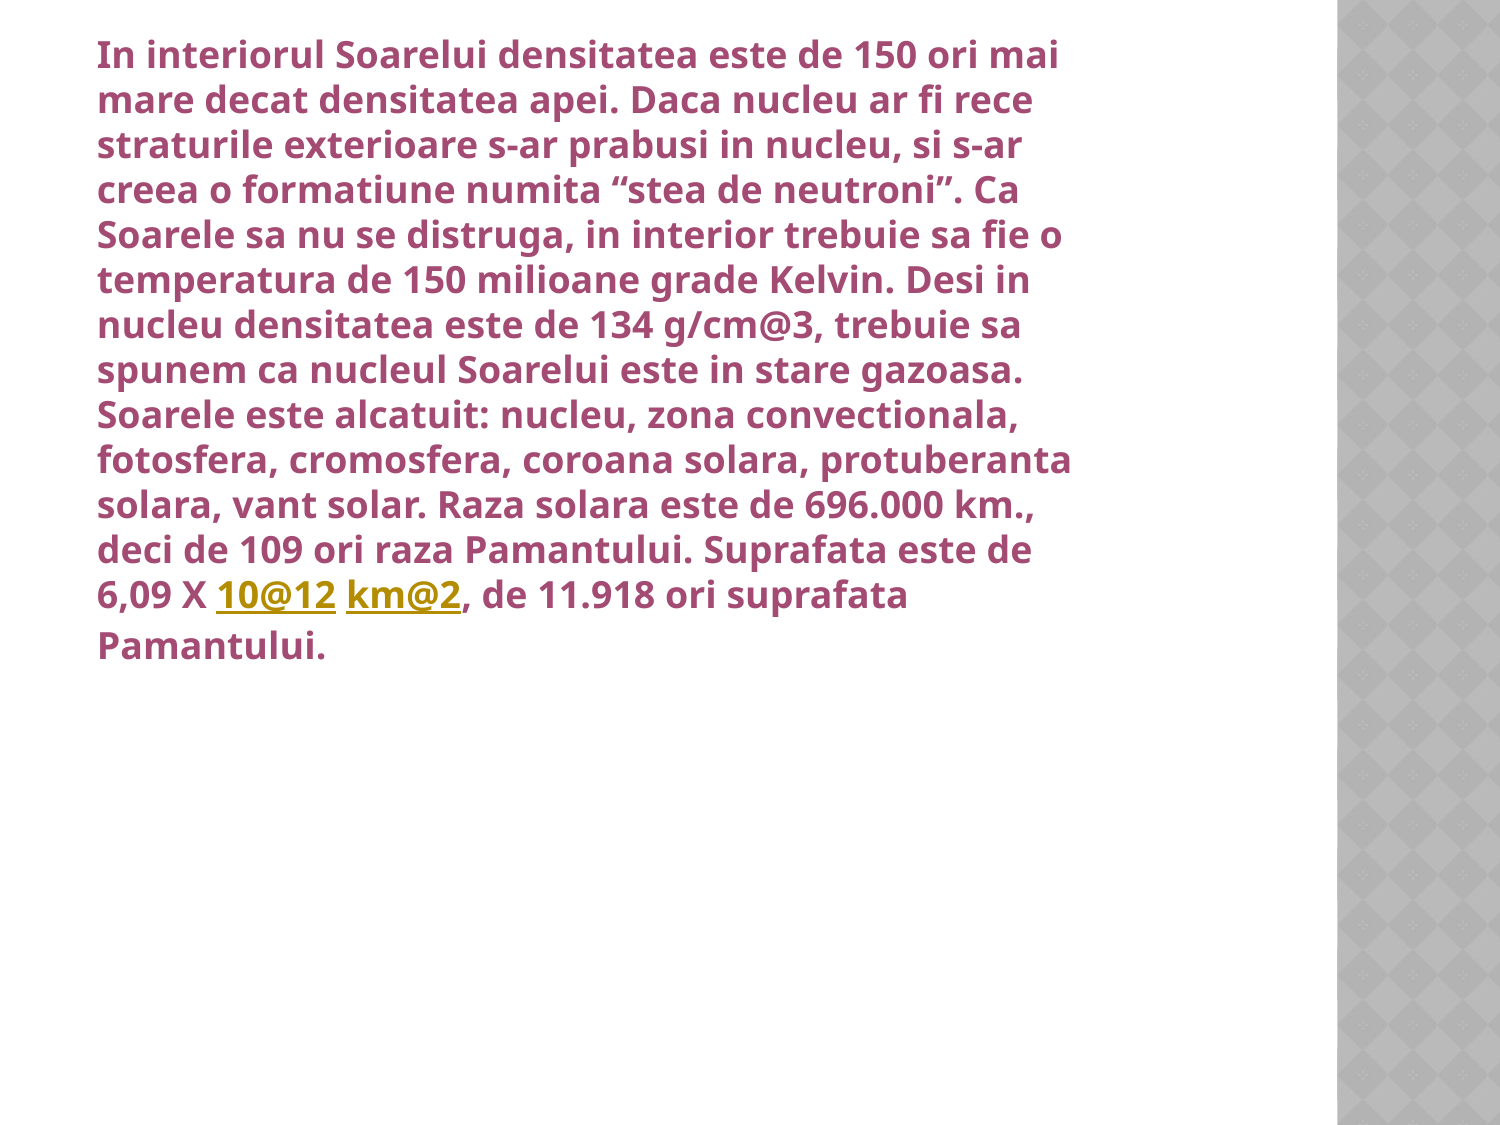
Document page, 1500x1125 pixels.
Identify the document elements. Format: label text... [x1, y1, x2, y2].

text_box In interiorul Soarelui densitatea este de 150 ori mai mare decat densitatea apei. Daca nucleu ar fi rece straturile exterioare s-ar prabusi in nucleu, si s-ar creea o formatiune numita “stea de neutroni”. Ca Soarele sa nu se distruga, in interior trebuie sa fie o temperatura de 150 milioane grade Kelvin. Desi in nucleu densitatea este de 134 g/cm@3, trebuie sa spunem ca nucleul Soarelui este in stare gazoasa. Soarele este alcatuit: nucleu, zona convectionala, fotosfera, cromosfera, coroana solara, protuberanta solara, vant solar. Raza solara este de 696.000 km., deci de 109 ori raza Pamantului. Suprafata este de 6,09 X 10@12 km@2, de 11.918 ori suprafata Pamantului. [82, 23, 1125, 675]
